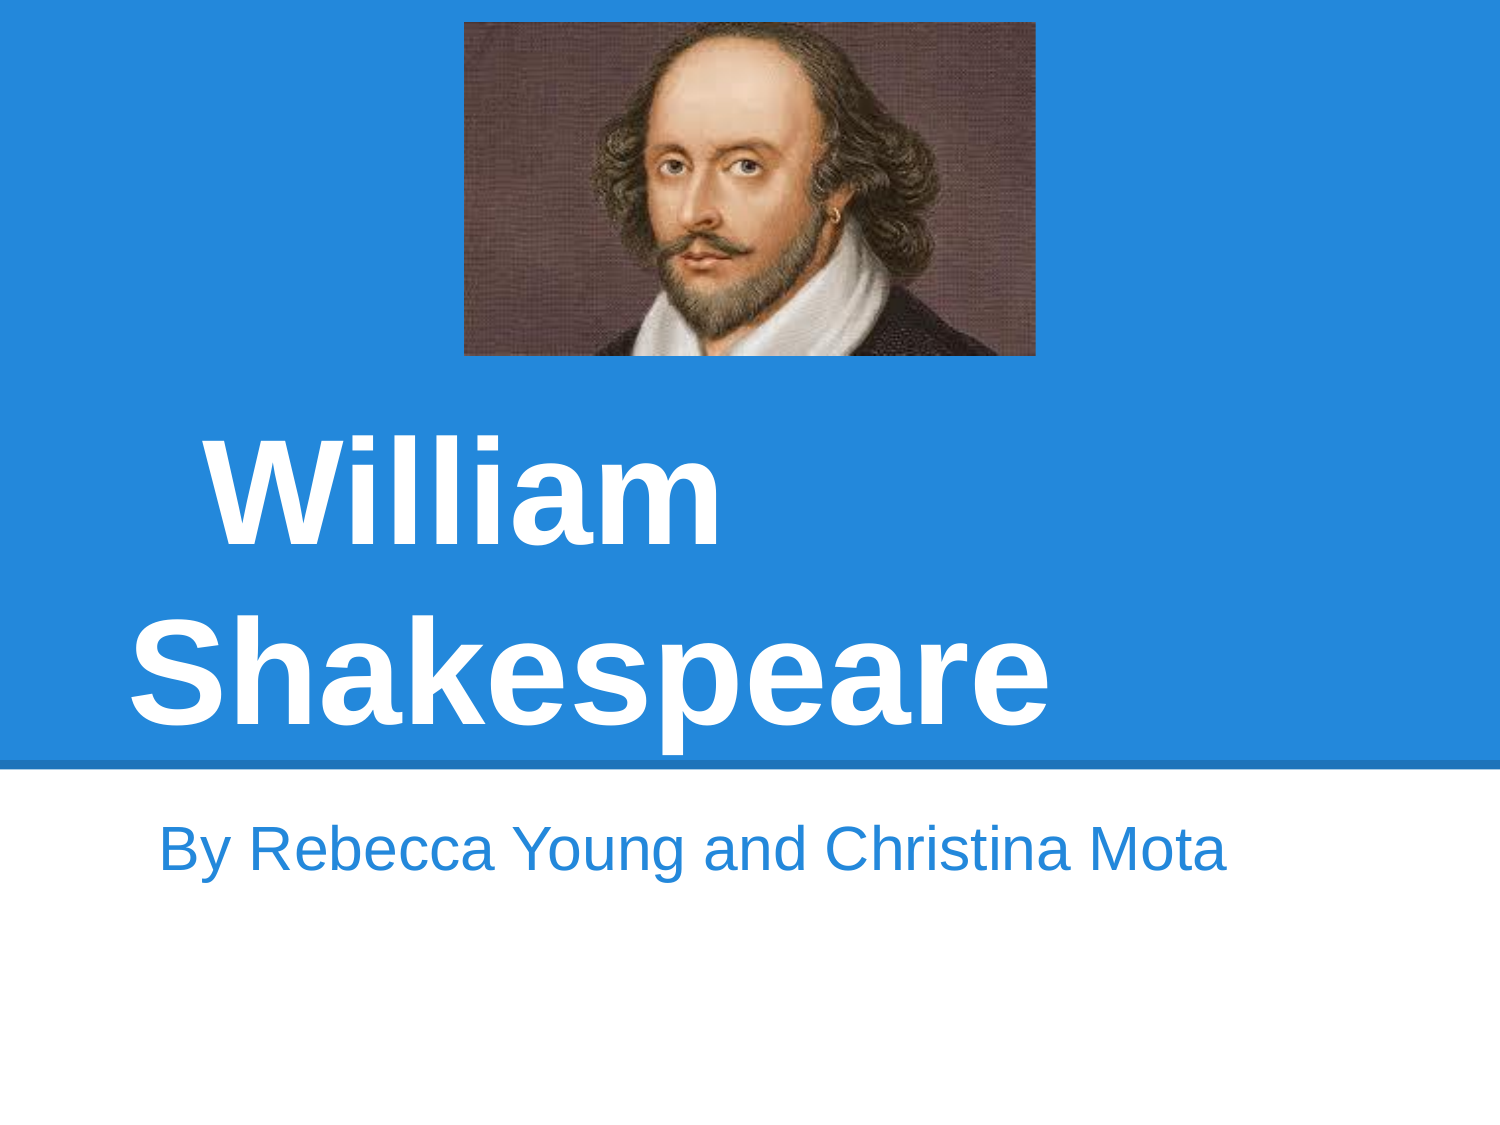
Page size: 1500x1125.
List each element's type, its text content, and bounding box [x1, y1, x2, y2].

subtitle By Rebecca Young and Christina Mota [112, 793, 1388, 1125]
text_box [464, 22, 1036, 356]
title William Shakespeare [112, 379, 1388, 770]
